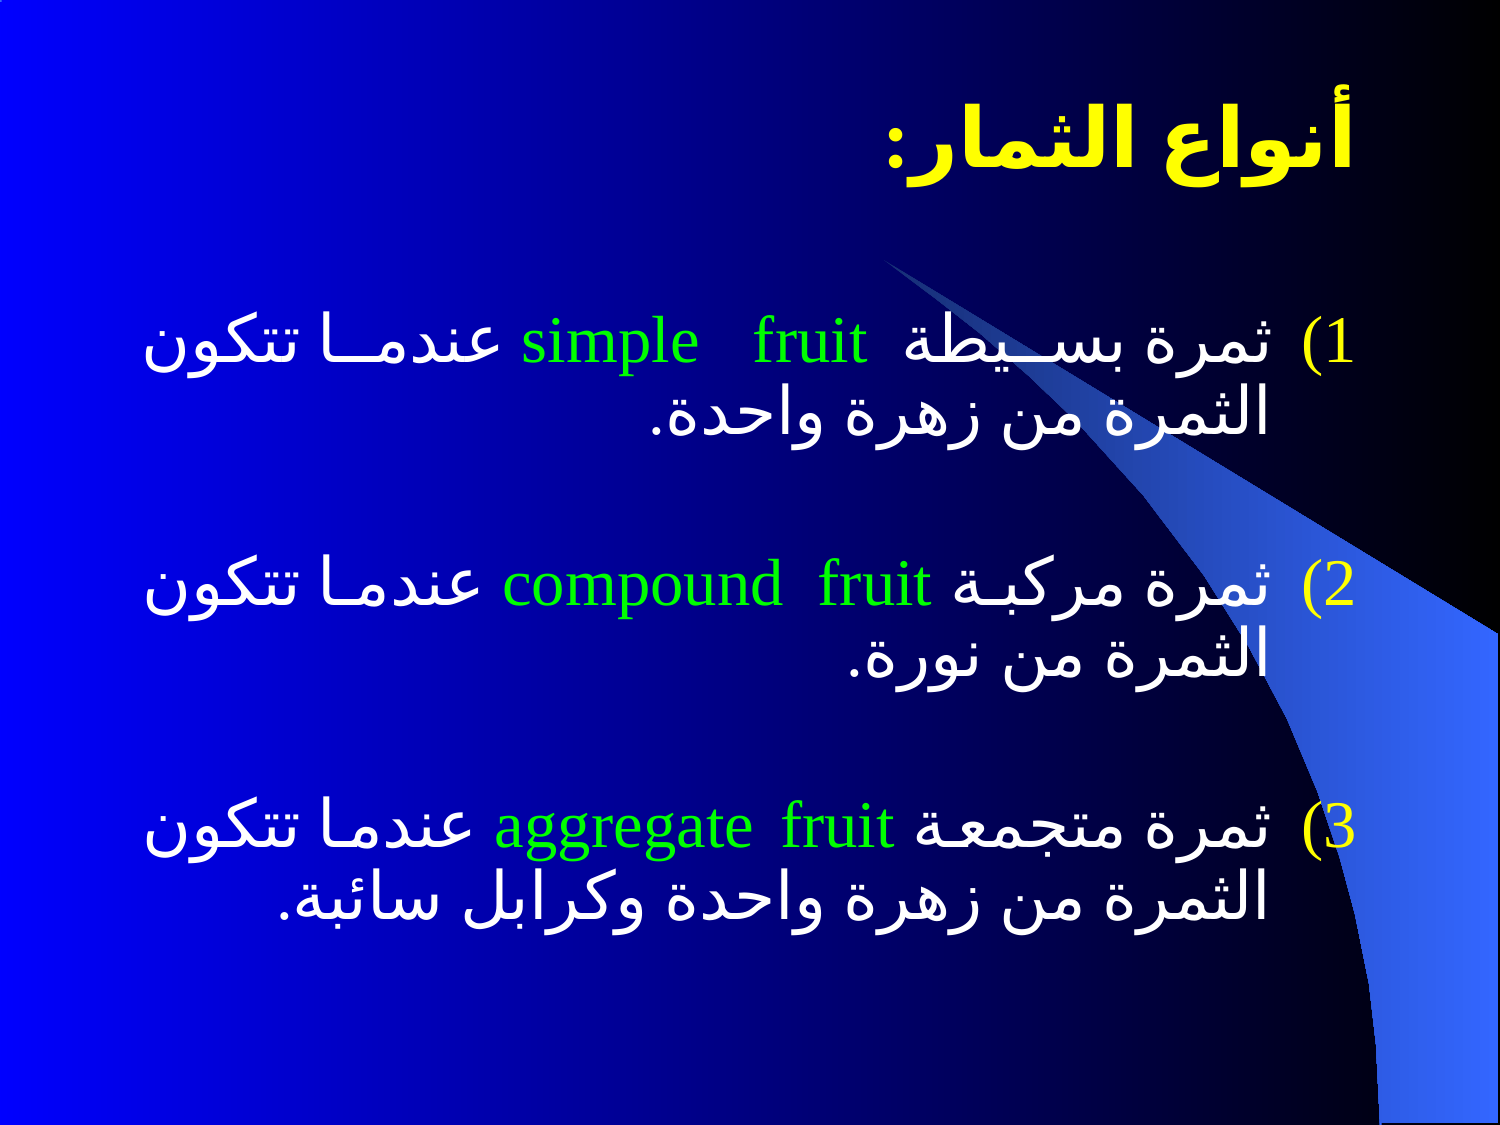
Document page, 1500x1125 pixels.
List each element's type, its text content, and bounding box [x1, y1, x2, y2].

list أنواع الثمار: ثمرة بسيطة simple fruit عندما تتكون الثمرة من زهرة واحدة. ثمرة مركبة compound fruit عندما تتكون الثمرة من نورة. ثمرة متجمعة aggregate fruit عندما تتكون الثمرة من زهرة واحدة وكرابل سائبة. [111, 87, 1388, 1001]
